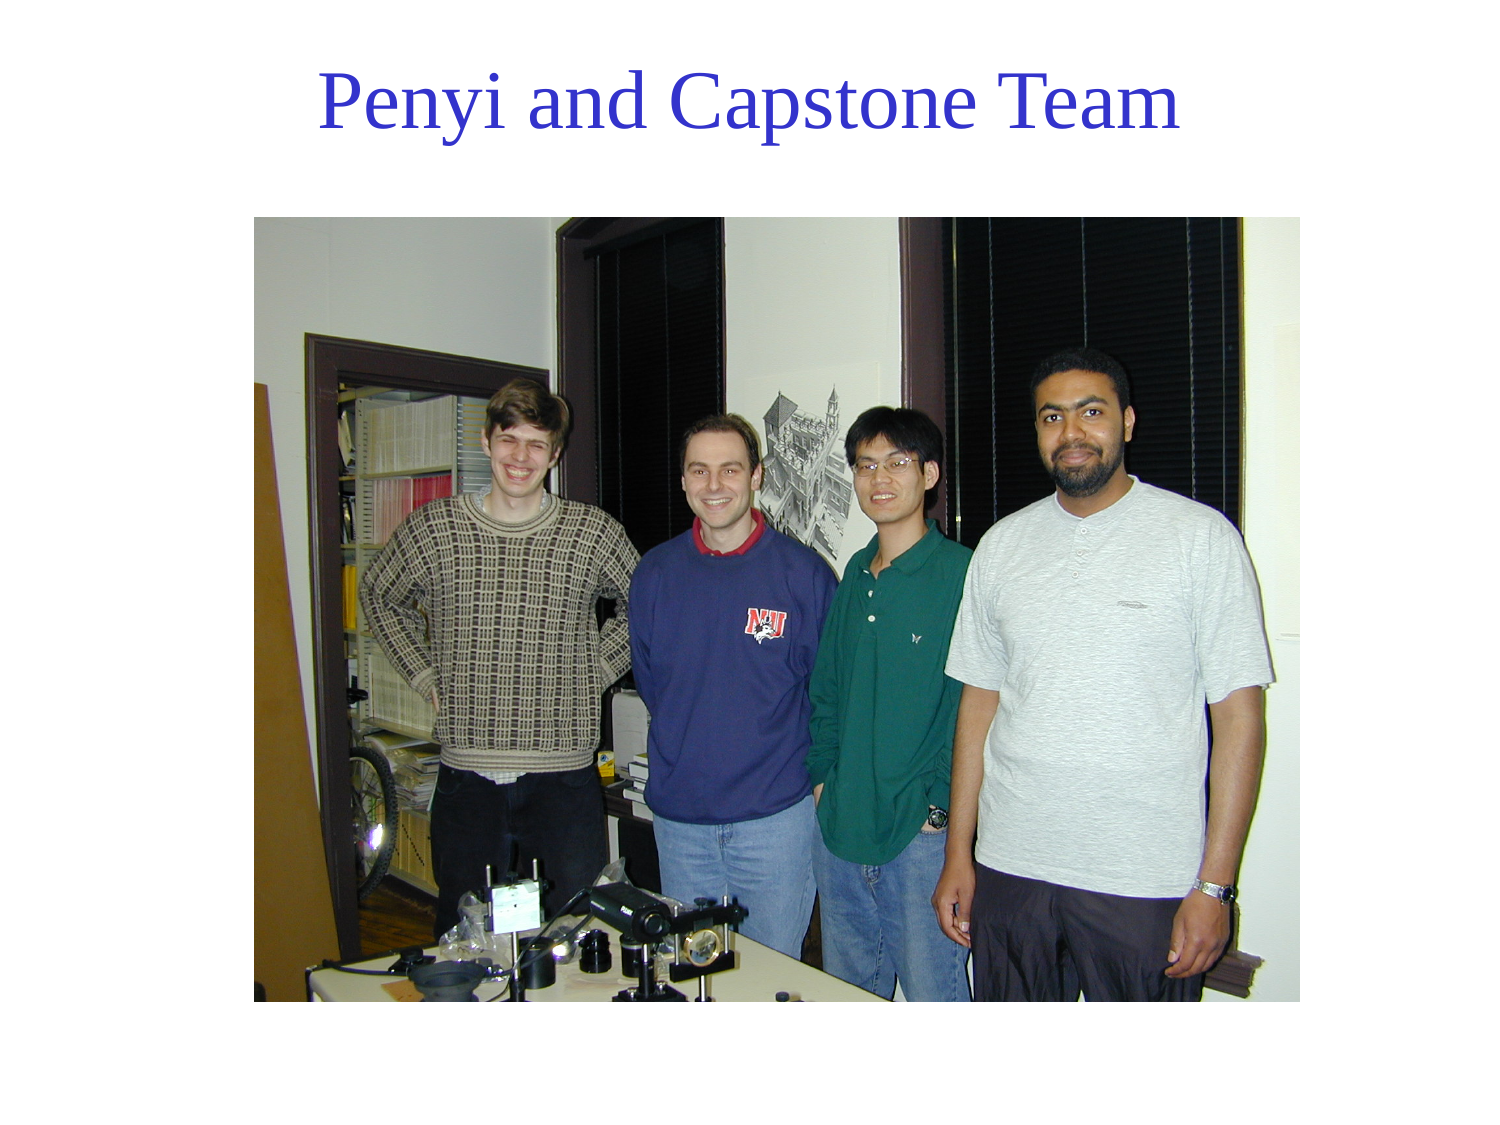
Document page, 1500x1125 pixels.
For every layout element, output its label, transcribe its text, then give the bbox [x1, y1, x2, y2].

text_box Penyi and Capstone Team [112, 37, 1388, 225]
picture [253, 217, 1301, 1003]
